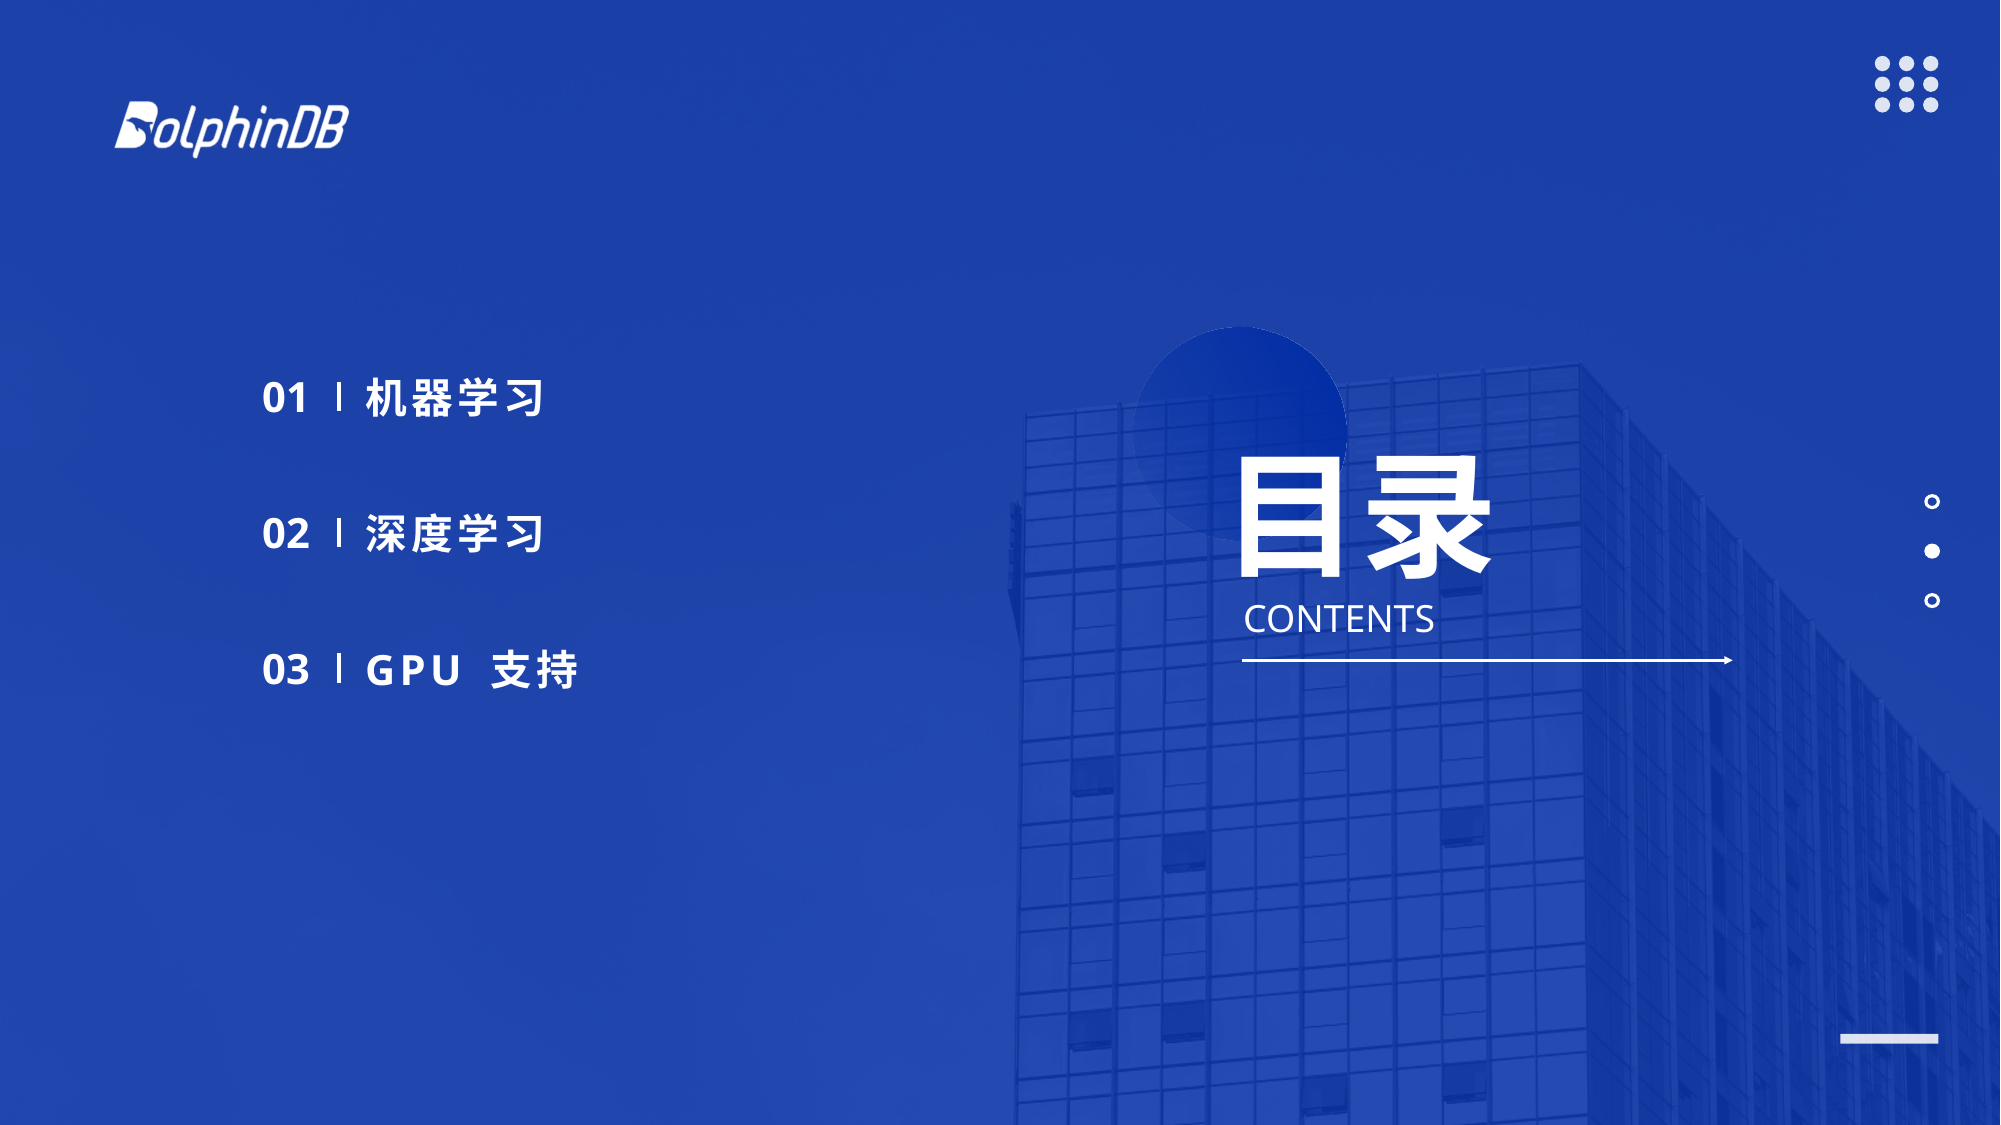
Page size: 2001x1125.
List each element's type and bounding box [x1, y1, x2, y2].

text_box [247, 363, 759, 431]
text_box [247, 499, 759, 566]
text_box [1874, 55, 1939, 113]
text_box [247, 635, 759, 702]
text_box [1925, 495, 1939, 607]
picture [0, 0, 2000, 1125]
